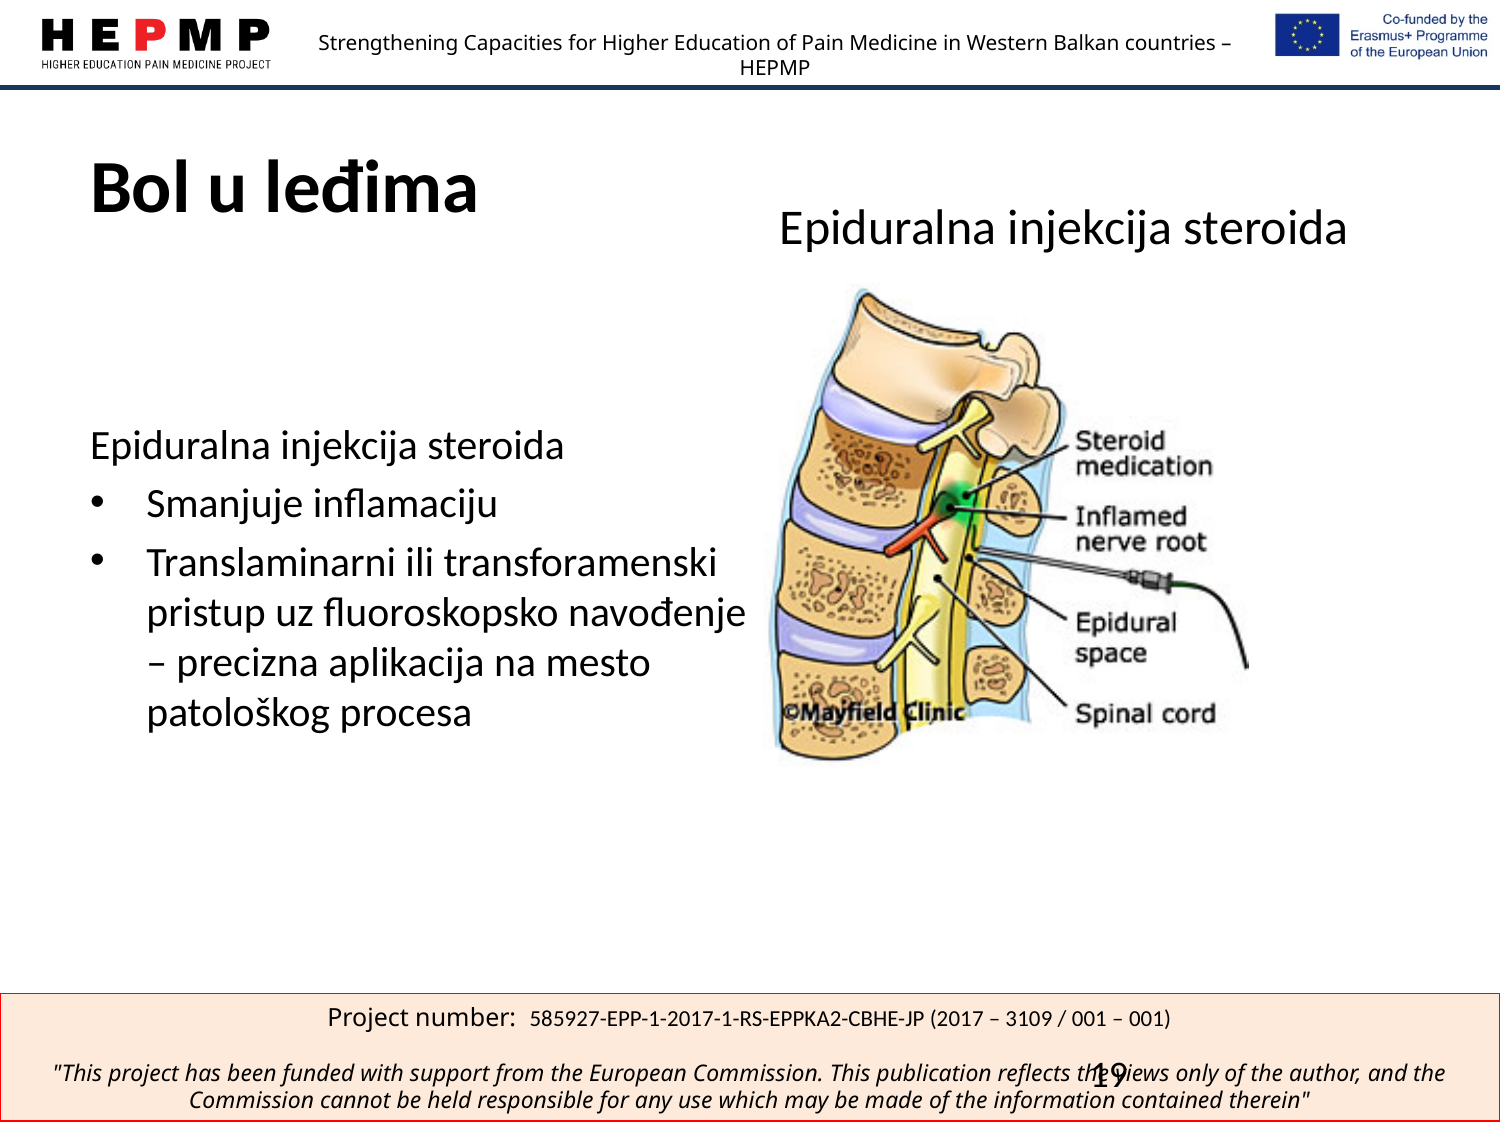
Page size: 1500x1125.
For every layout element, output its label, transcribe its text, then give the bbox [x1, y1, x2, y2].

list Epiduralna injekcija steroida Smanjuje inflamaciju Translaminarni ili transforamenski pristup uz fluoroskopsko navođenje – precizna aplikacija na mesto patološkog procesa [75, 235, 763, 1005]
picture [1262, 1, 1498, 69]
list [762, 282, 1249, 767]
text_box Epiduralna injekcija steroida [765, 187, 1365, 263]
slide_number 19 [1074, 1042, 1425, 1103]
title Bol u leđima [75, 44, 569, 235]
picture [0, 0, 300, 100]
